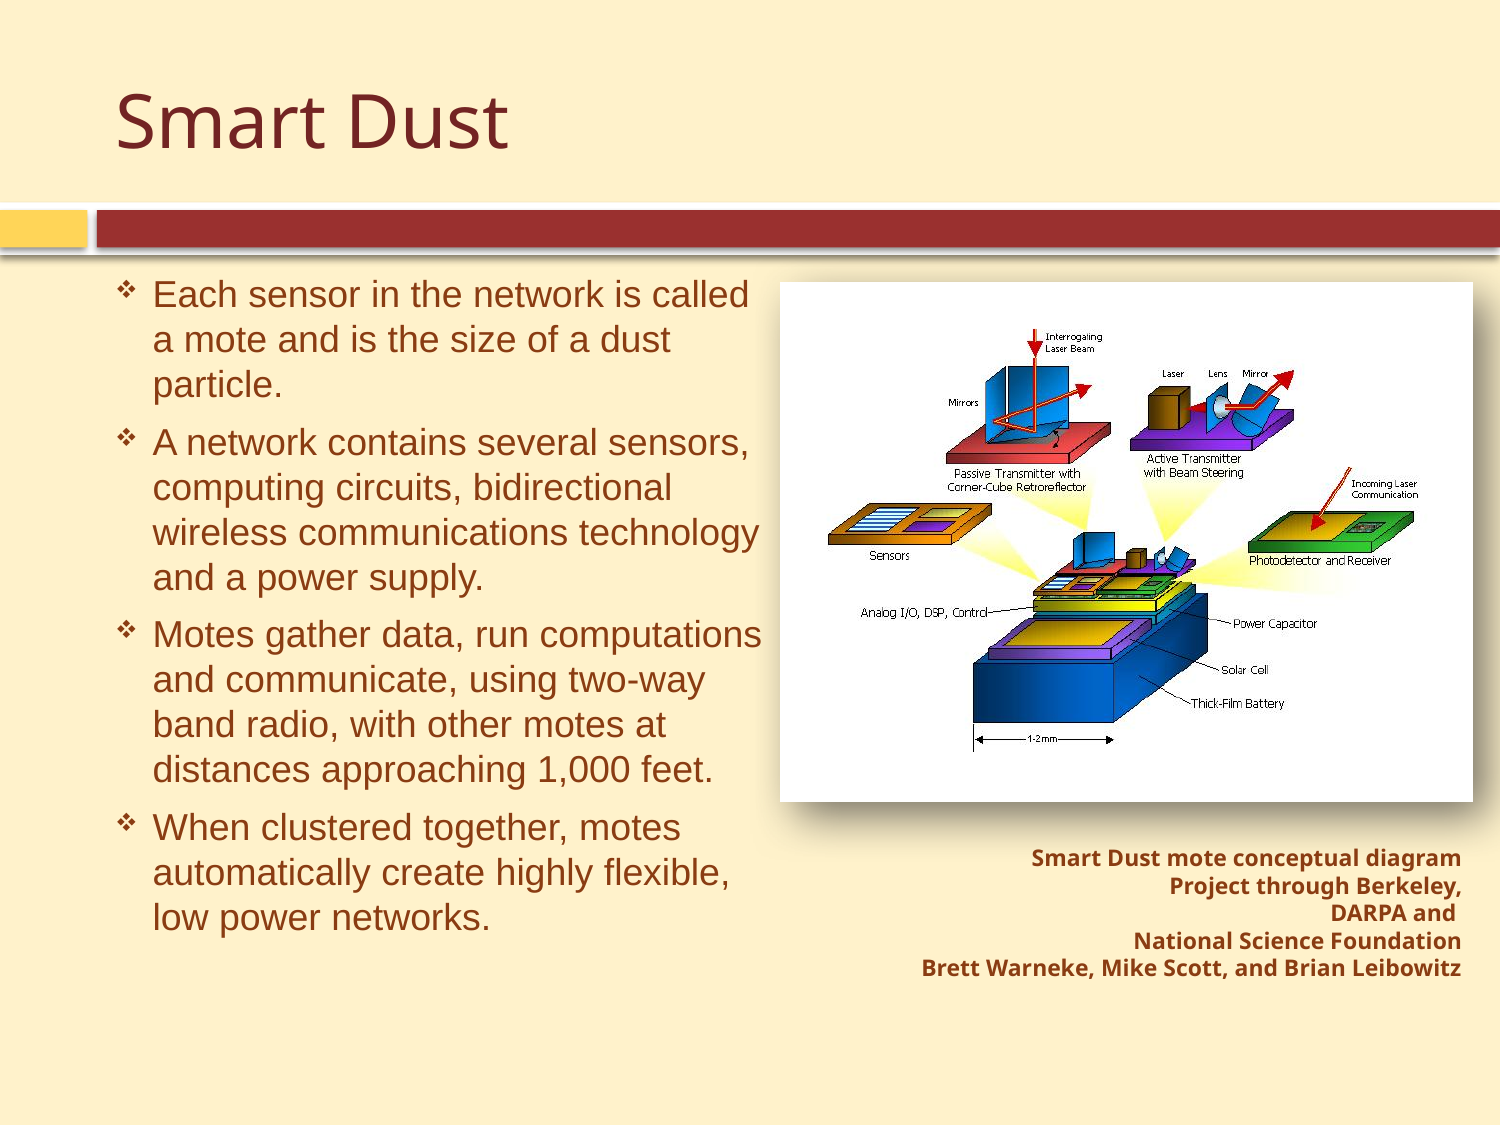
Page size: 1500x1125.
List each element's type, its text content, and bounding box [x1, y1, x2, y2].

list Each sensor in the network is called a mote and is the size of a dust particle. A network contains several sensors, computing circuits, bidirectional wireless communications technology and a power supply. Motes gather data, run computations and communicate, using two-way band radio, with other motes at distances approaching 1,000 feet. When clustered together, motes automatically create highly flexible, low power networks. [100, 262, 782, 1082]
text_box Smart Dust mote conceptual diagram Project through Berkeley, DARPA and National Science Foundation Brett Warneke, Mike Scott, and Brian Leibowitz [906, 836, 1477, 989]
picture [780, 282, 1473, 802]
title Smart Dust [100, 37, 1438, 200]
